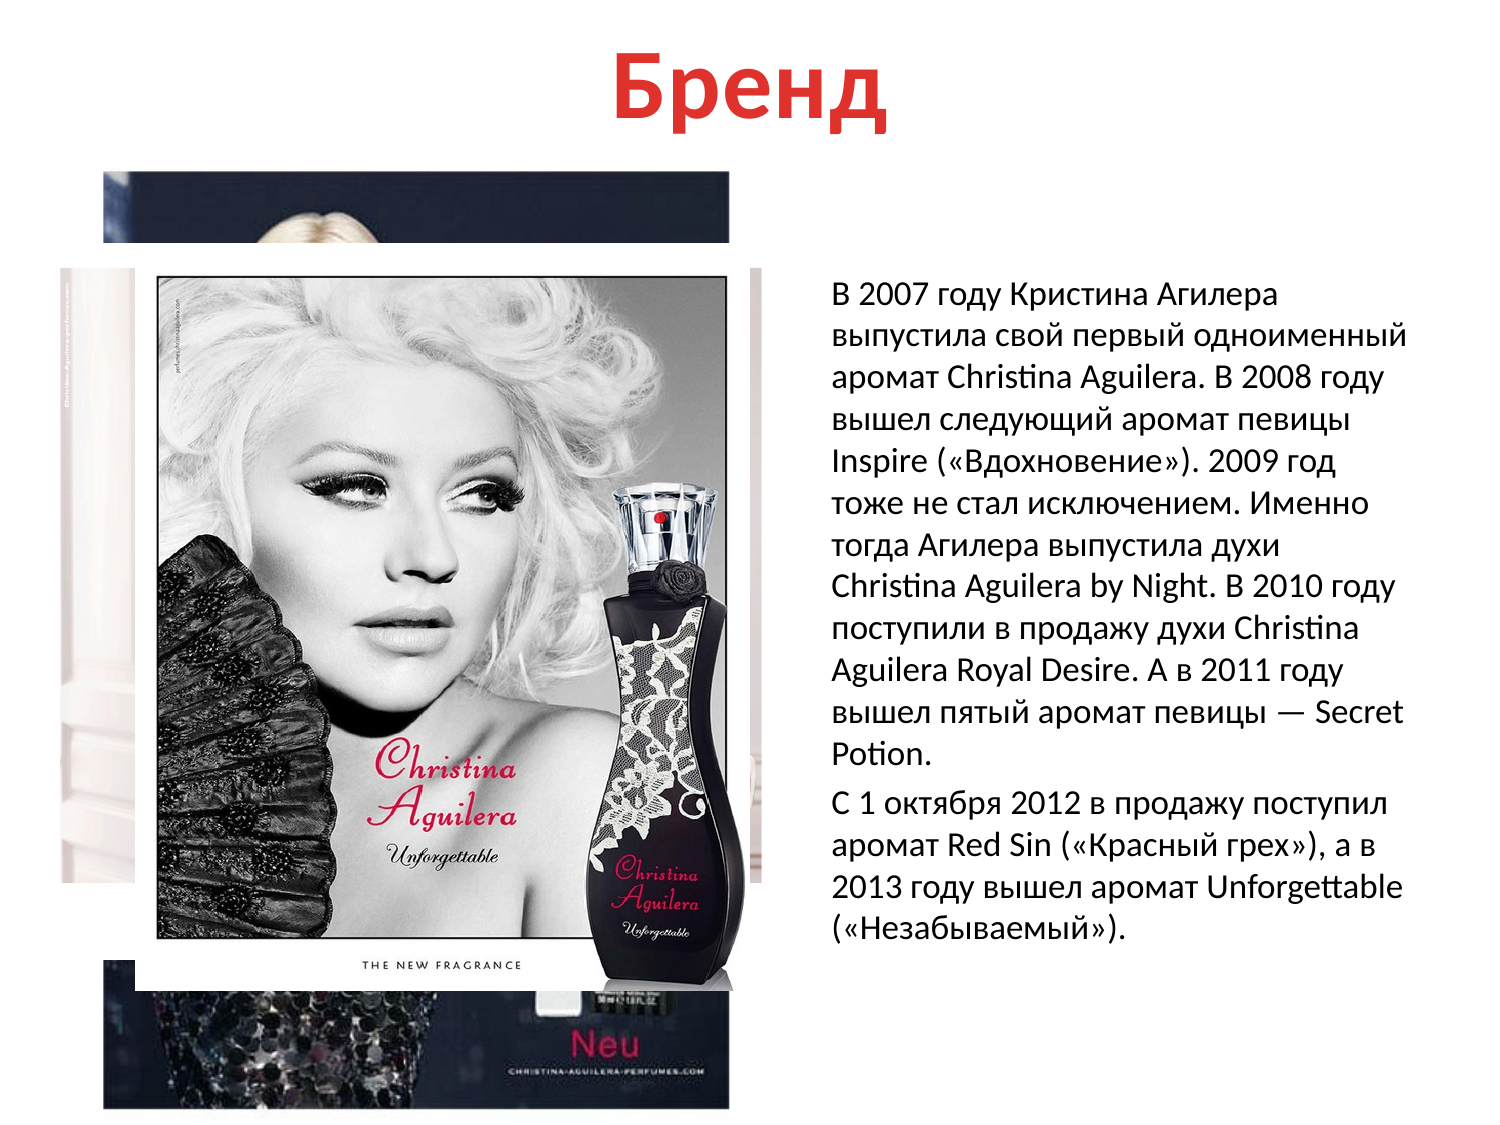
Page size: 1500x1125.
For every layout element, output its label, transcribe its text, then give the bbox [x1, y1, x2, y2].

picture [40, 155, 792, 1125]
list В 2007 году Кристина Агилера выпустила свой первый одноименный аромат Christina Aguilera. В 2008 году вышел следующий аромат певицы Inspire («Вдохновение»). 2009 год тоже не стал исключением. Именно тогда Агилера выпустила духи Christina Aguilera by Night. В 2010 году поступили в продажу духи Christina Aguilera Royal Desire. А в 2011 году вышел пятый аромат певицы — Secret Potion. С 1 октября 2012 в продажу поступил аромат Red Sin («Красный грех»), а в 2013 году вышел аромат Unforgettable («Незабываемый»). [797, 262, 1425, 1005]
title Бренд [75, 45, 1425, 233]
